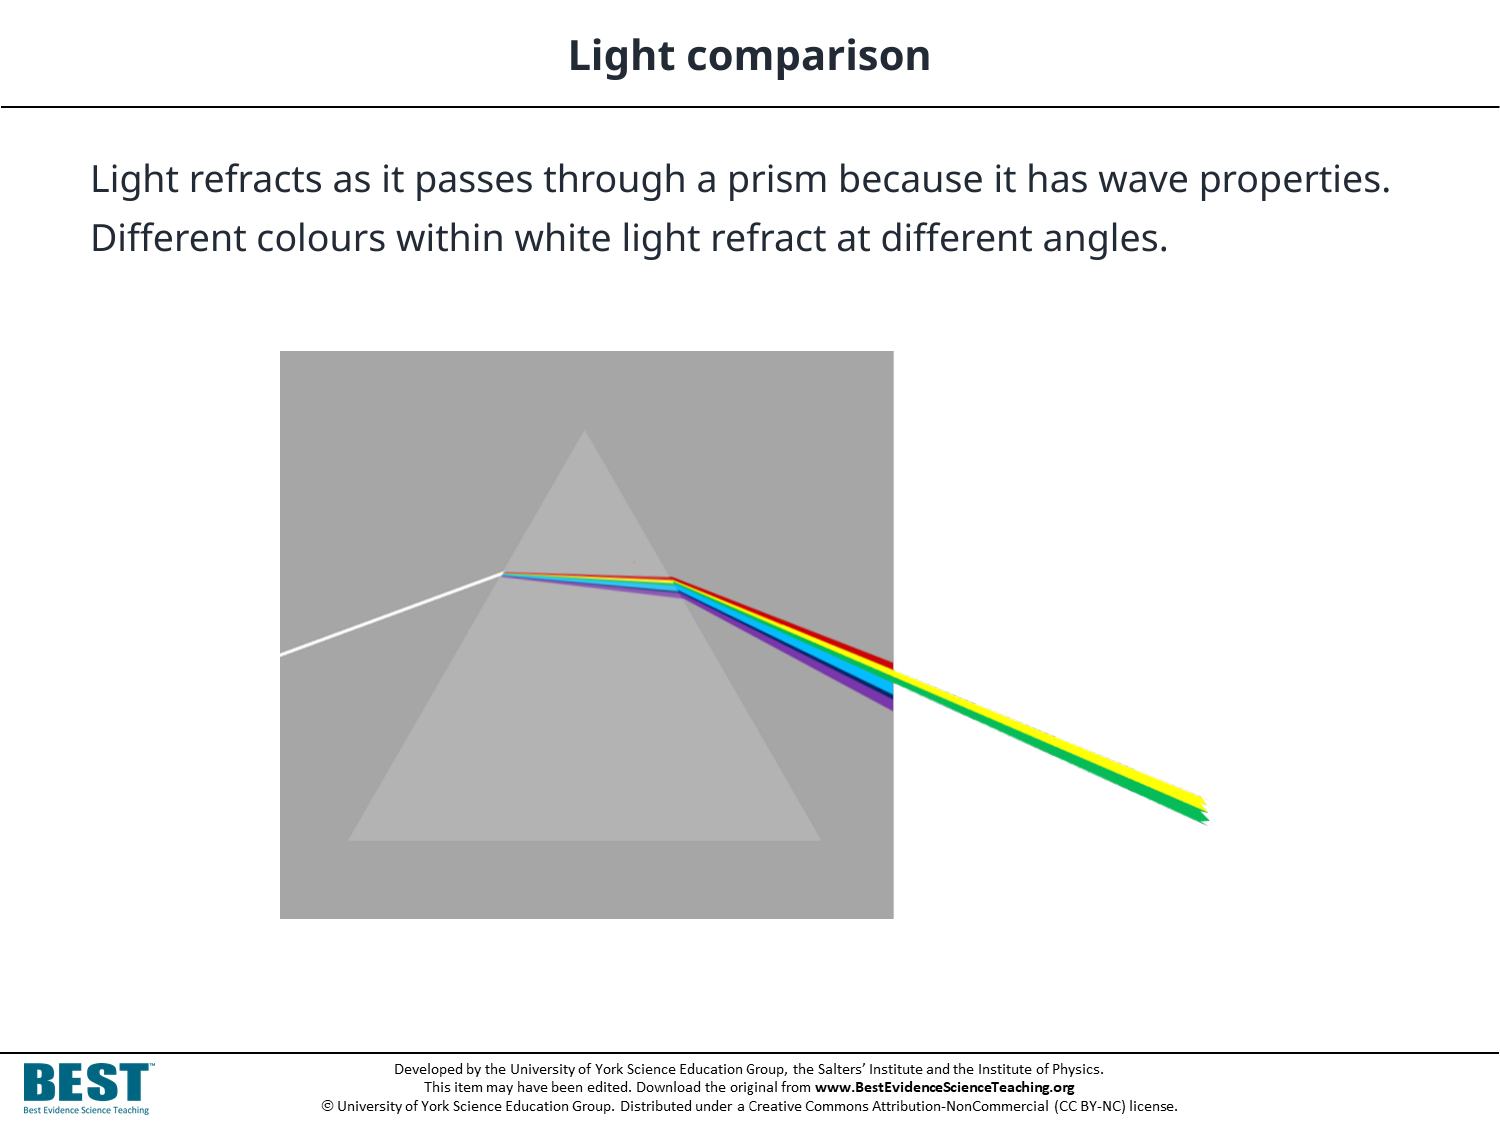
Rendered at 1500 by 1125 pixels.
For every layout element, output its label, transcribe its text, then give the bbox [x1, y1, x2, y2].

text_box Light comparison [26, 0, 1474, 106]
picture [0, 106, 1500, 1125]
